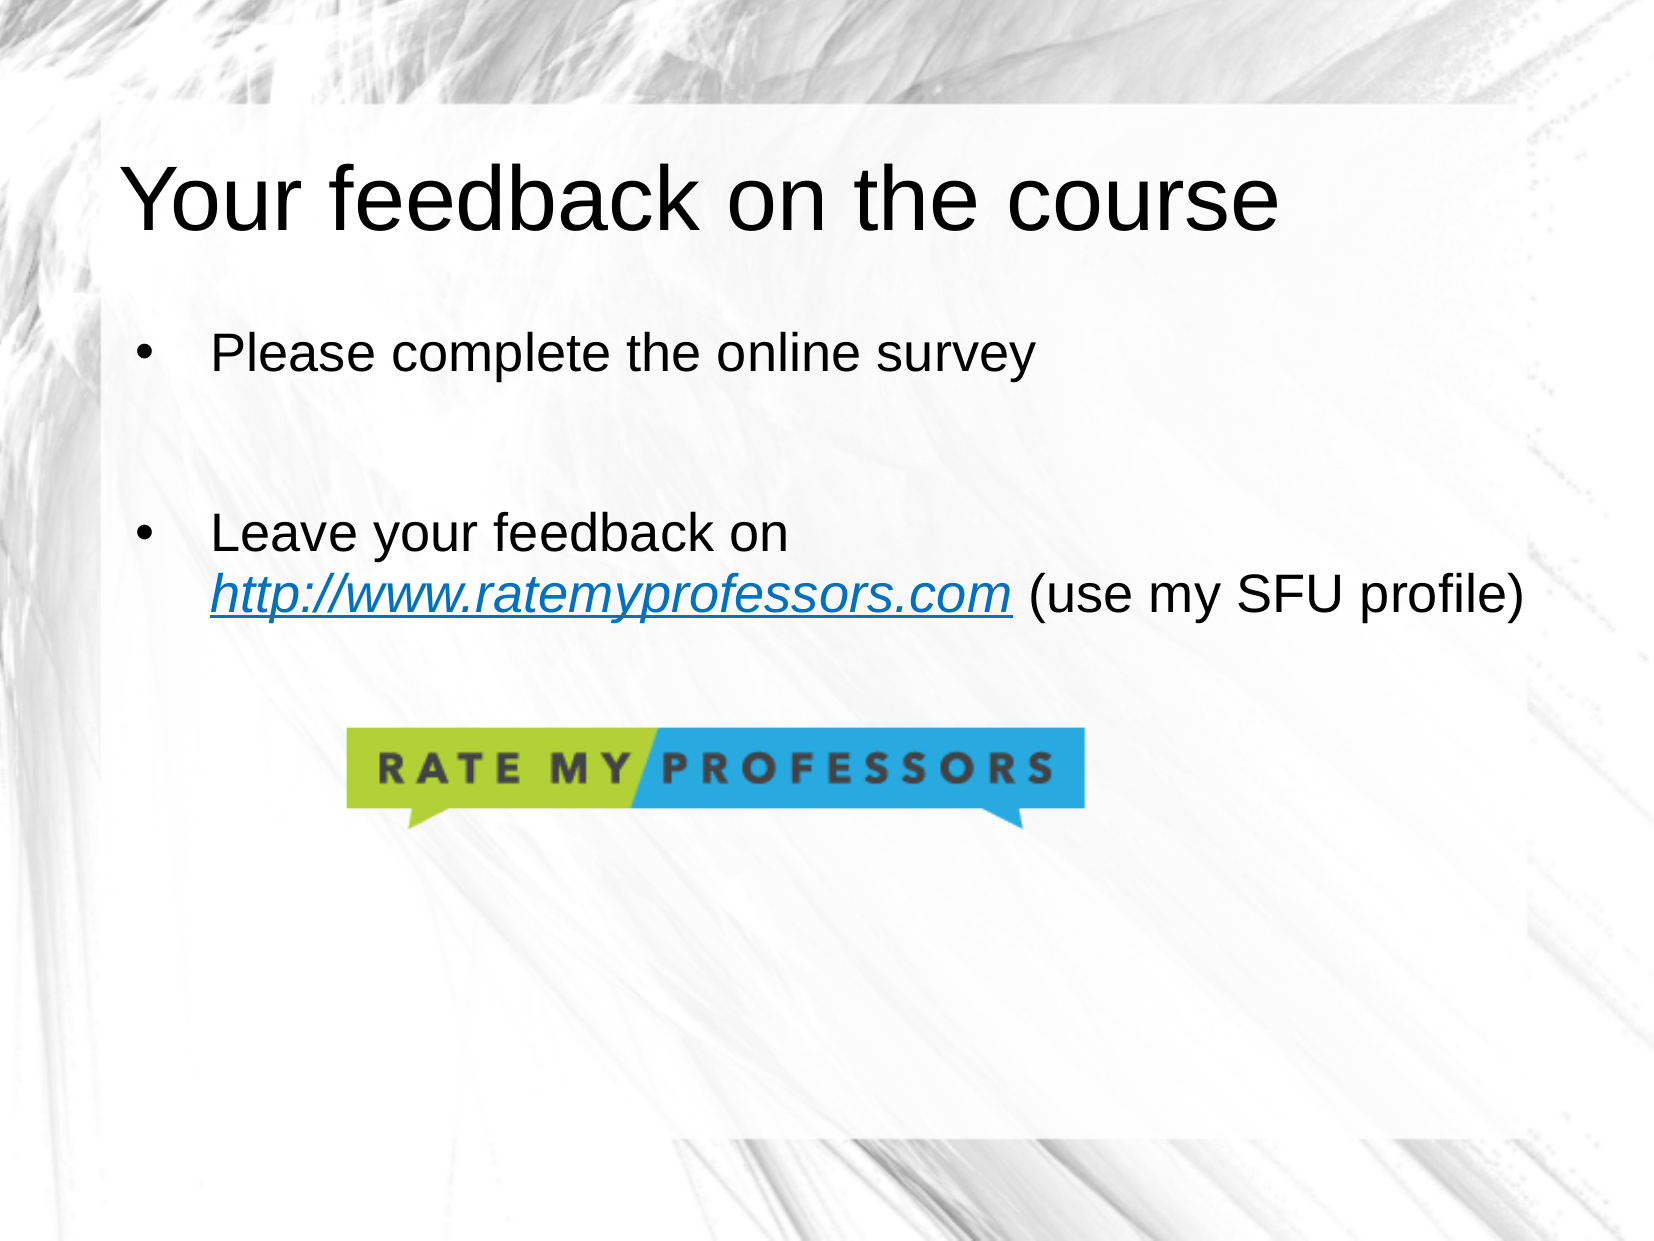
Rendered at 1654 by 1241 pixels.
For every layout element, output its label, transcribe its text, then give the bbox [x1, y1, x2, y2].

picture [0, 0, 1654, 1241]
title Your feedback on the course [118, 93, 1506, 299]
list Please complete the online survey Leave your feedback on http://www.ratemyprofessors.com (use my SFU profile) [118, 319, 1571, 1109]
